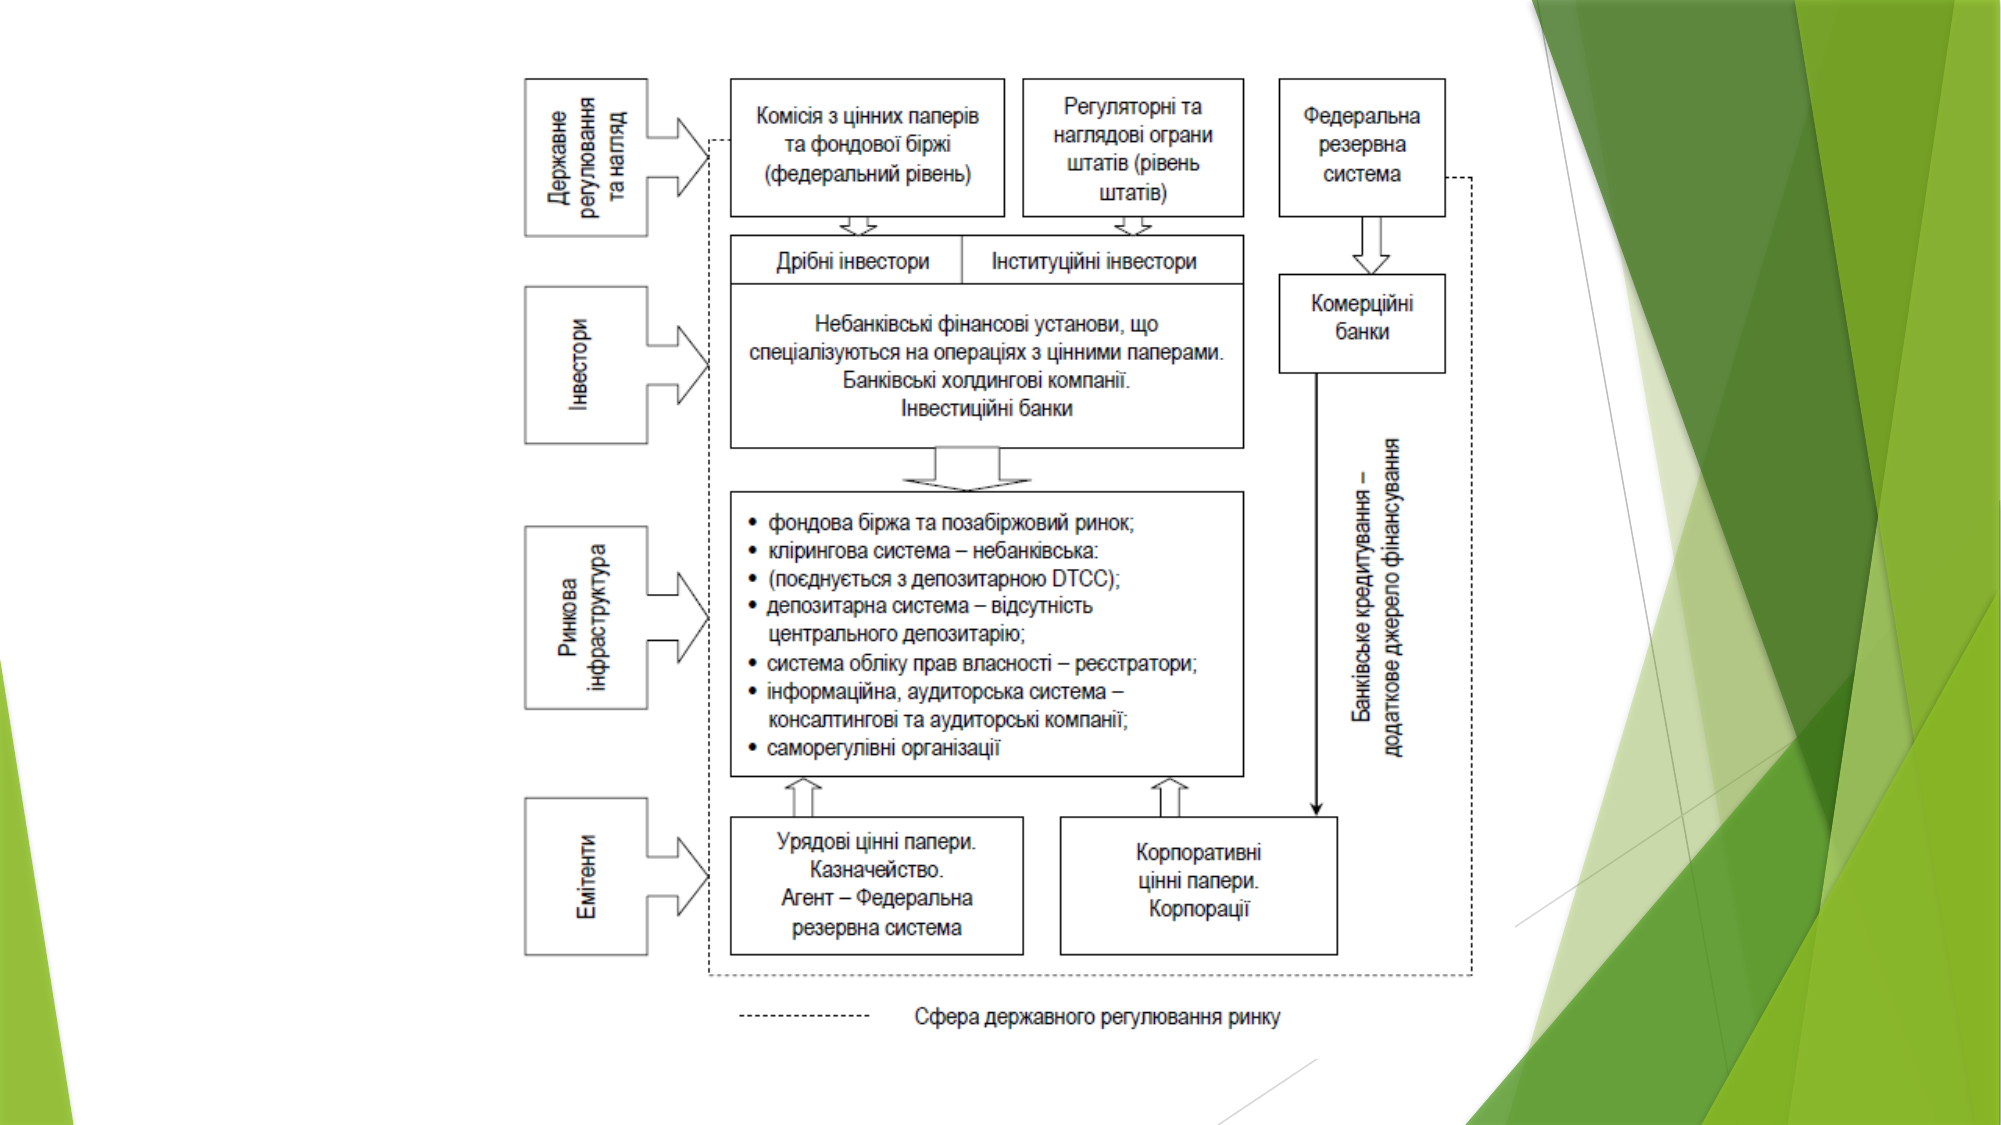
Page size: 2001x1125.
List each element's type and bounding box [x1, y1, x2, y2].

picture [484, 65, 1516, 1060]
